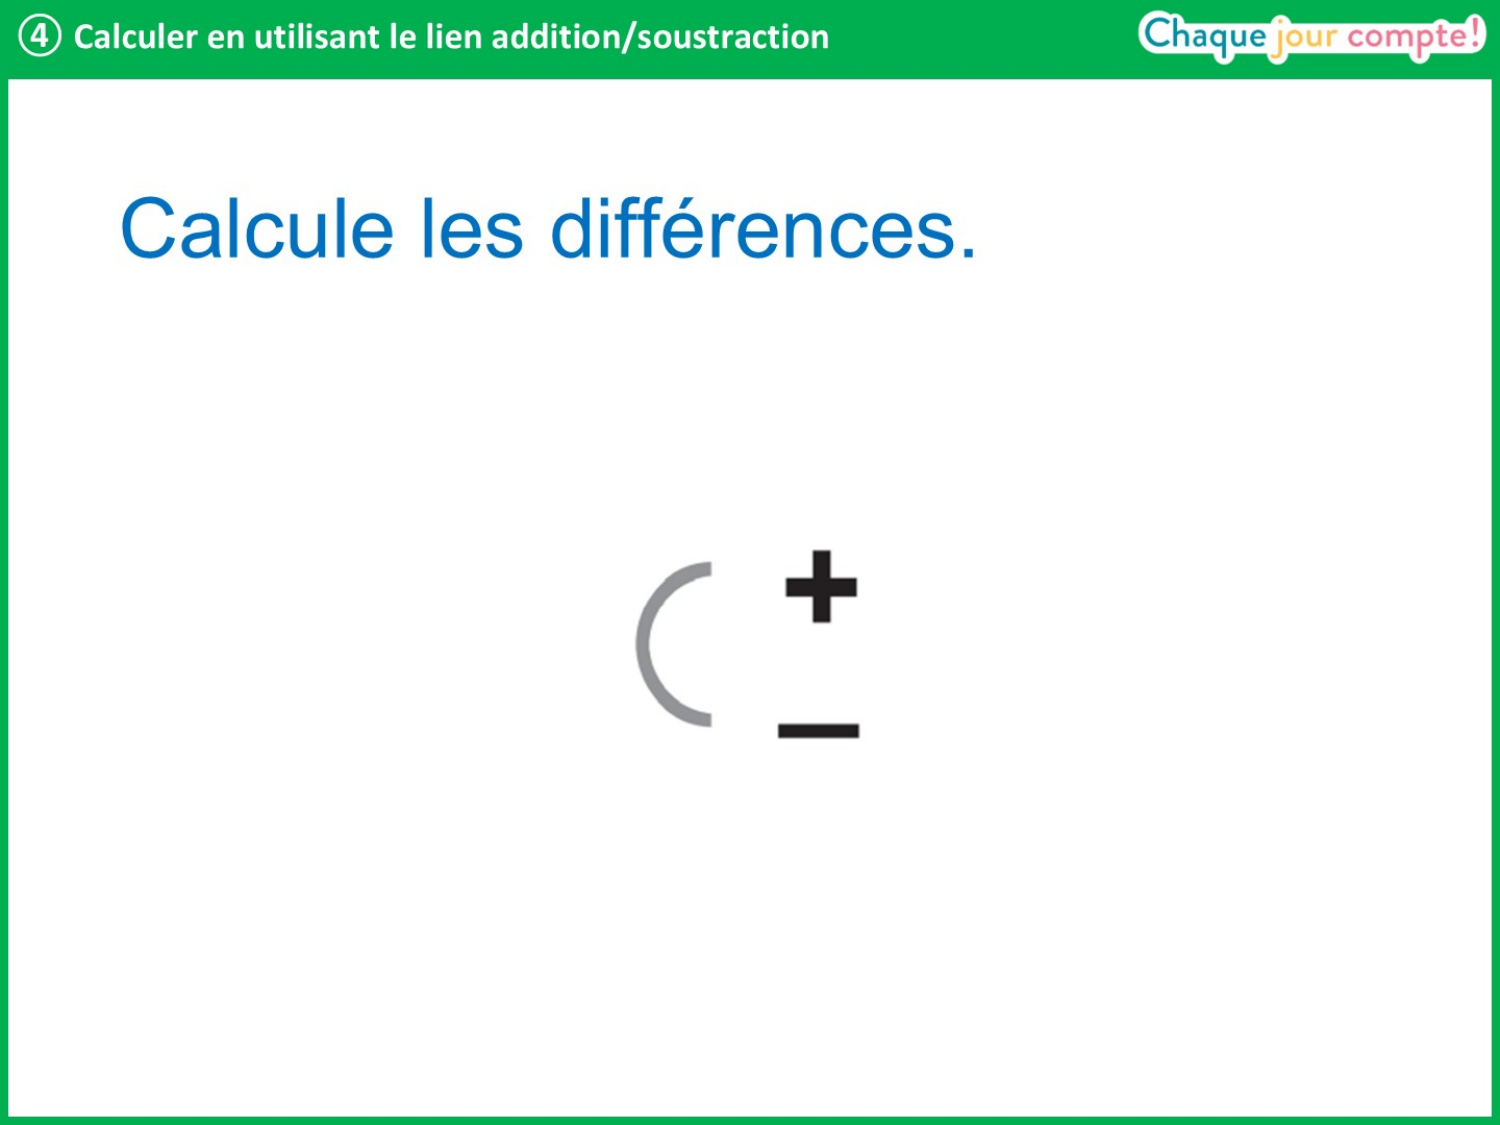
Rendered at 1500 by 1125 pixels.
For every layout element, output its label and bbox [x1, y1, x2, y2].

list [0, 0, 1500, 1125]
